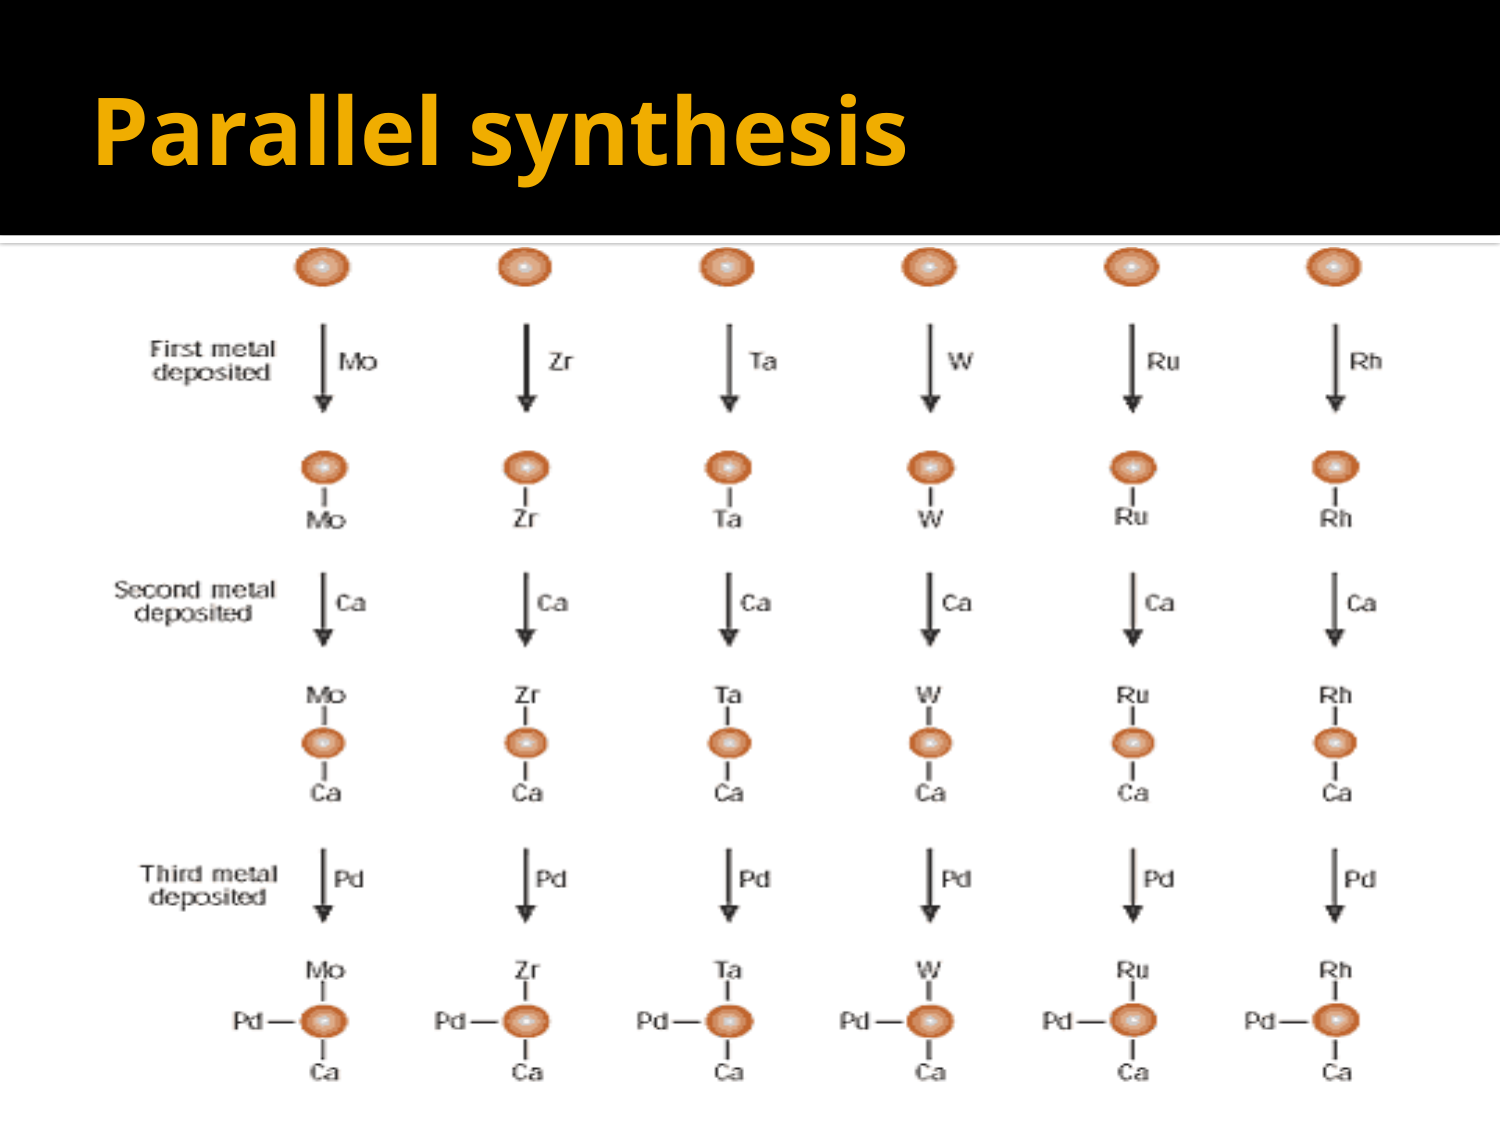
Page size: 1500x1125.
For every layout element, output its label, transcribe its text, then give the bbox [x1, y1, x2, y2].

picture [111, 247, 1388, 1091]
title Parallel synthesis [75, 25, 1425, 231]
